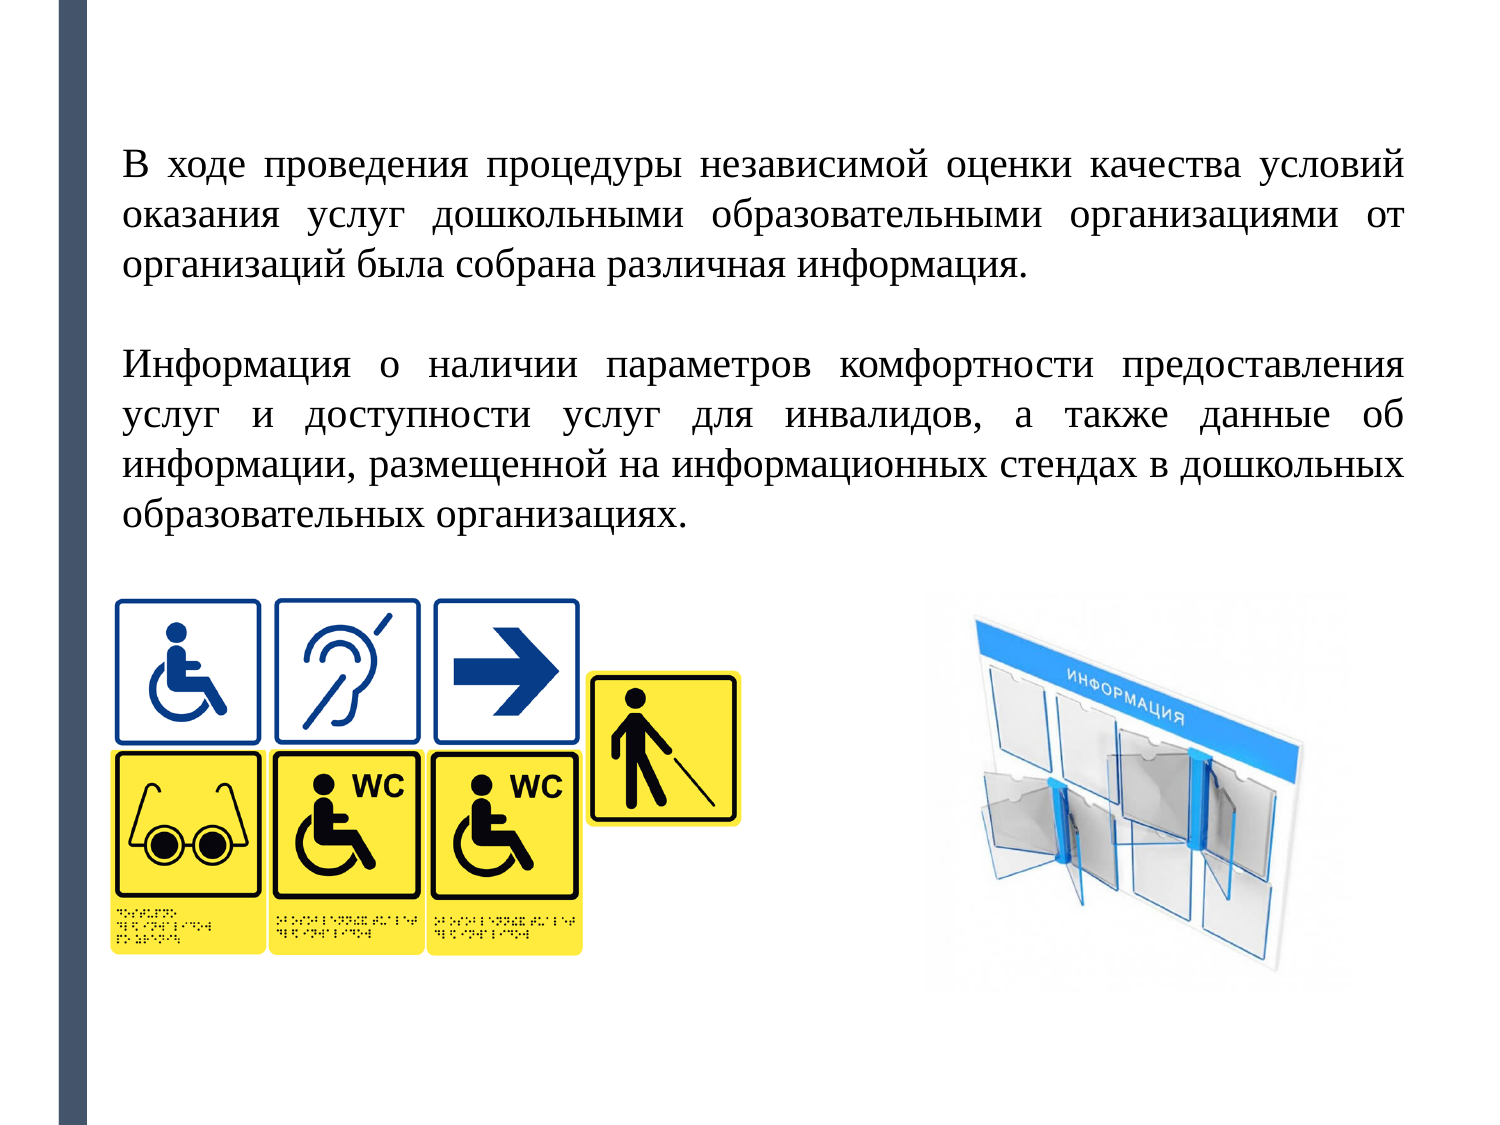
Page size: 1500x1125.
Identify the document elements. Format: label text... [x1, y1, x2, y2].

picture [854, 593, 1420, 994]
text_box В ходе проведения процедуры независимой оценки качества условий оказания услуг дошкольными образовательными организациями от организаций была собрана различная информация. Информация о наличии параметров комфортности предоставления услуг и доступности услуг для инвалидов, а также данные об информации, размещенной на информационных стендах в дошкольных образовательных организациях. [107, 128, 1420, 593]
picture [107, 593, 747, 956]
